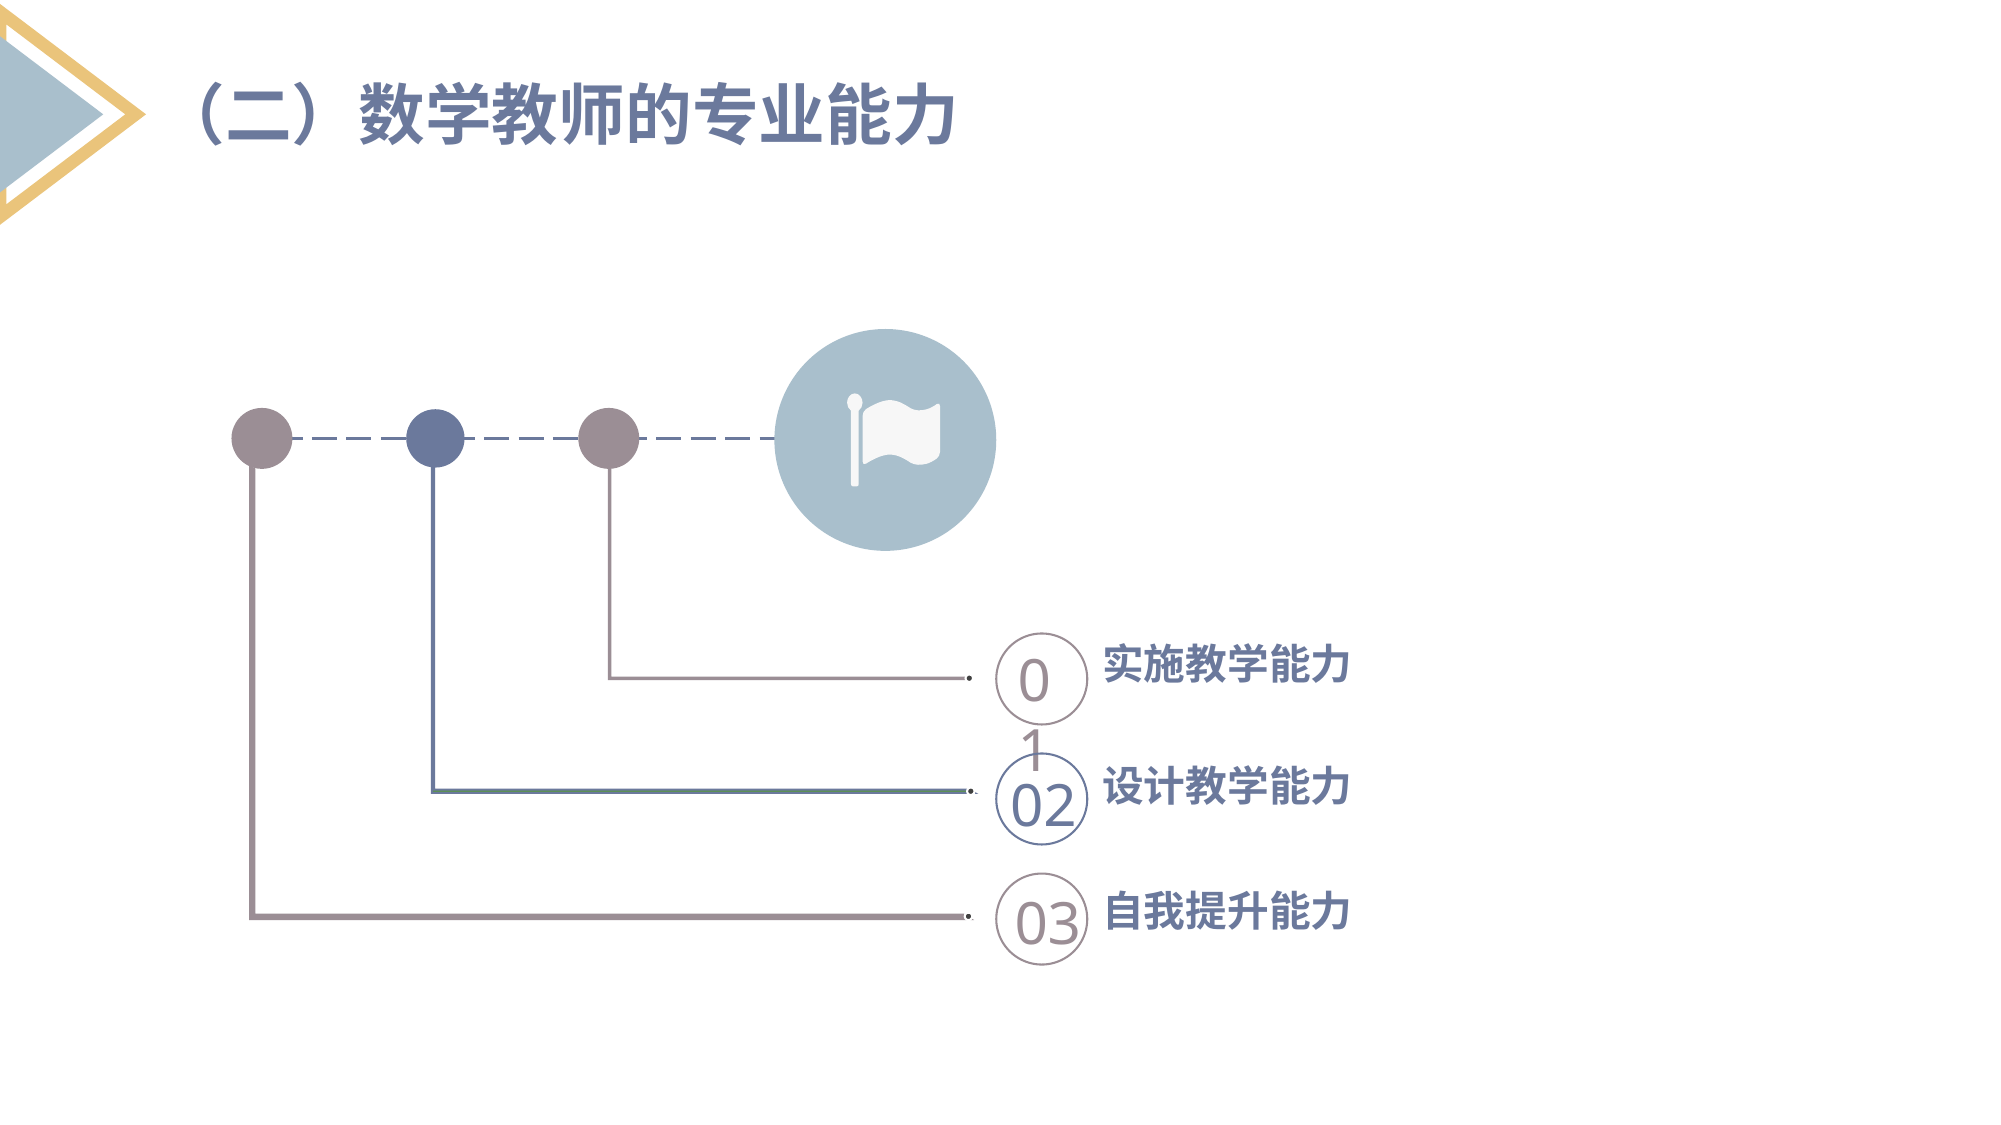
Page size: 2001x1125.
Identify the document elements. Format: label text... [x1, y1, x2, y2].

text_box [963, 911, 974, 922]
text_box 自我提升能力 [1124, 876, 1813, 942]
text_box [607, 464, 964, 681]
text_box [430, 464, 966, 794]
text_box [996, 873, 1124, 965]
text_box 设计教学能力 [1087, 751, 1813, 817]
text_box [0, 10, 138, 219]
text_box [996, 633, 1090, 725]
text_box [232, 409, 292, 468]
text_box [995, 753, 1096, 847]
text_box [773, 327, 998, 552]
text_box [862, 400, 941, 465]
text_box 实施教学能力 [1087, 630, 1813, 696]
text_box [579, 439, 638, 468]
text_box [579, 409, 638, 438]
text_box [964, 673, 975, 684]
text_box [406, 439, 465, 468]
text_box [847, 393, 863, 487]
text_box [0, 34, 105, 194]
text_box [249, 464, 965, 921]
text_box （二）数学教师的专业能力 [143, 65, 1075, 233]
text_box [406, 409, 465, 438]
text_box [966, 786, 976, 797]
